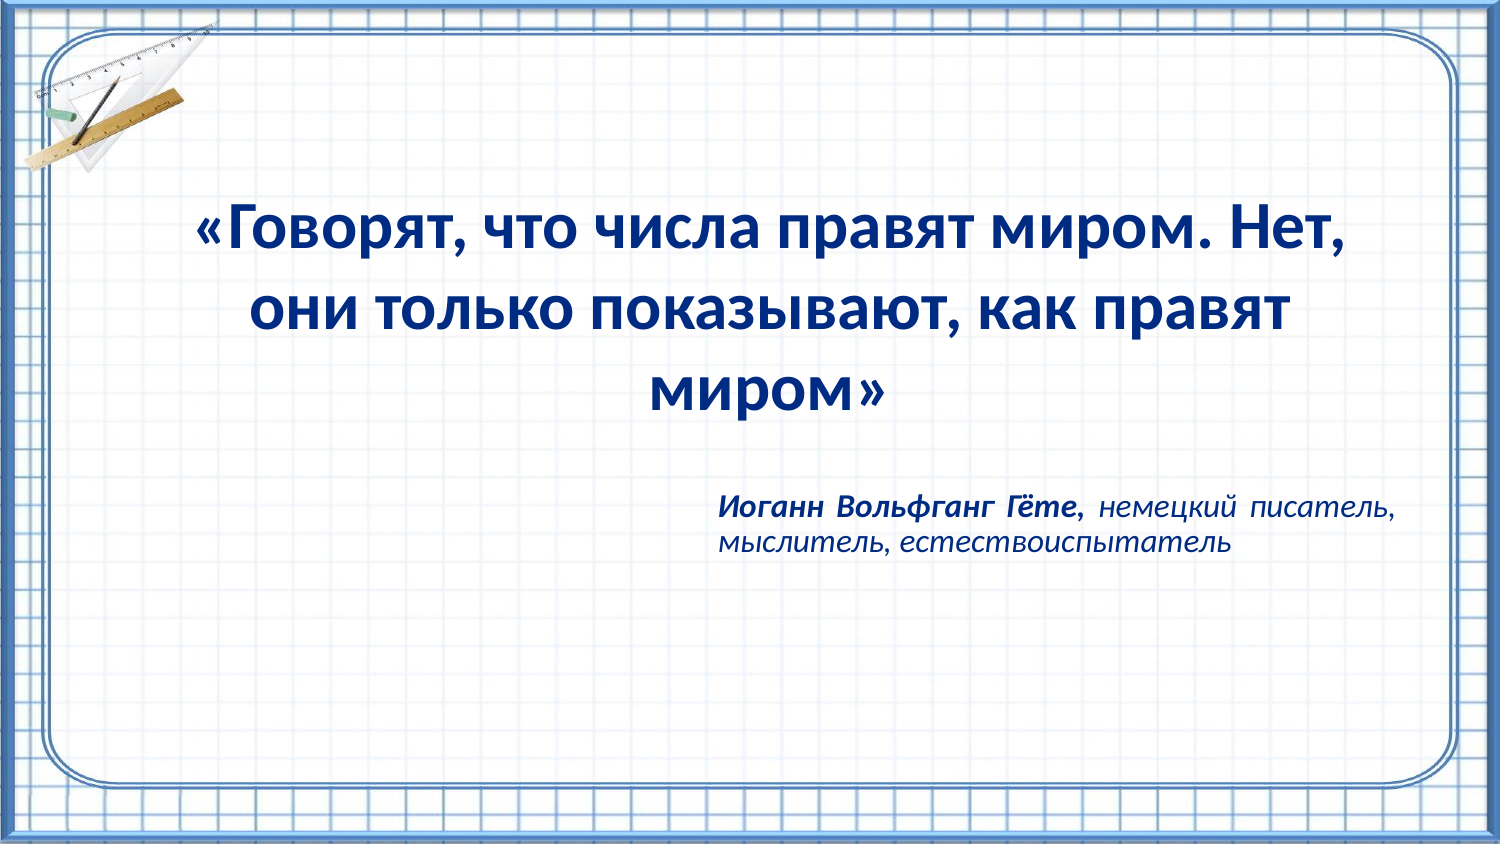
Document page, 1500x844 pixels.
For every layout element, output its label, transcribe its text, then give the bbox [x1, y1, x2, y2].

text_box Иоганн Вольфганг Гёте, немецкий писатель, мыслитель, естествоиспытатель [702, 480, 1412, 567]
list «Говорят, что числа правят миром. Нет, они только показывают, как правят миром» [76, 173, 1424, 434]
picture [0, 0, 1500, 844]
